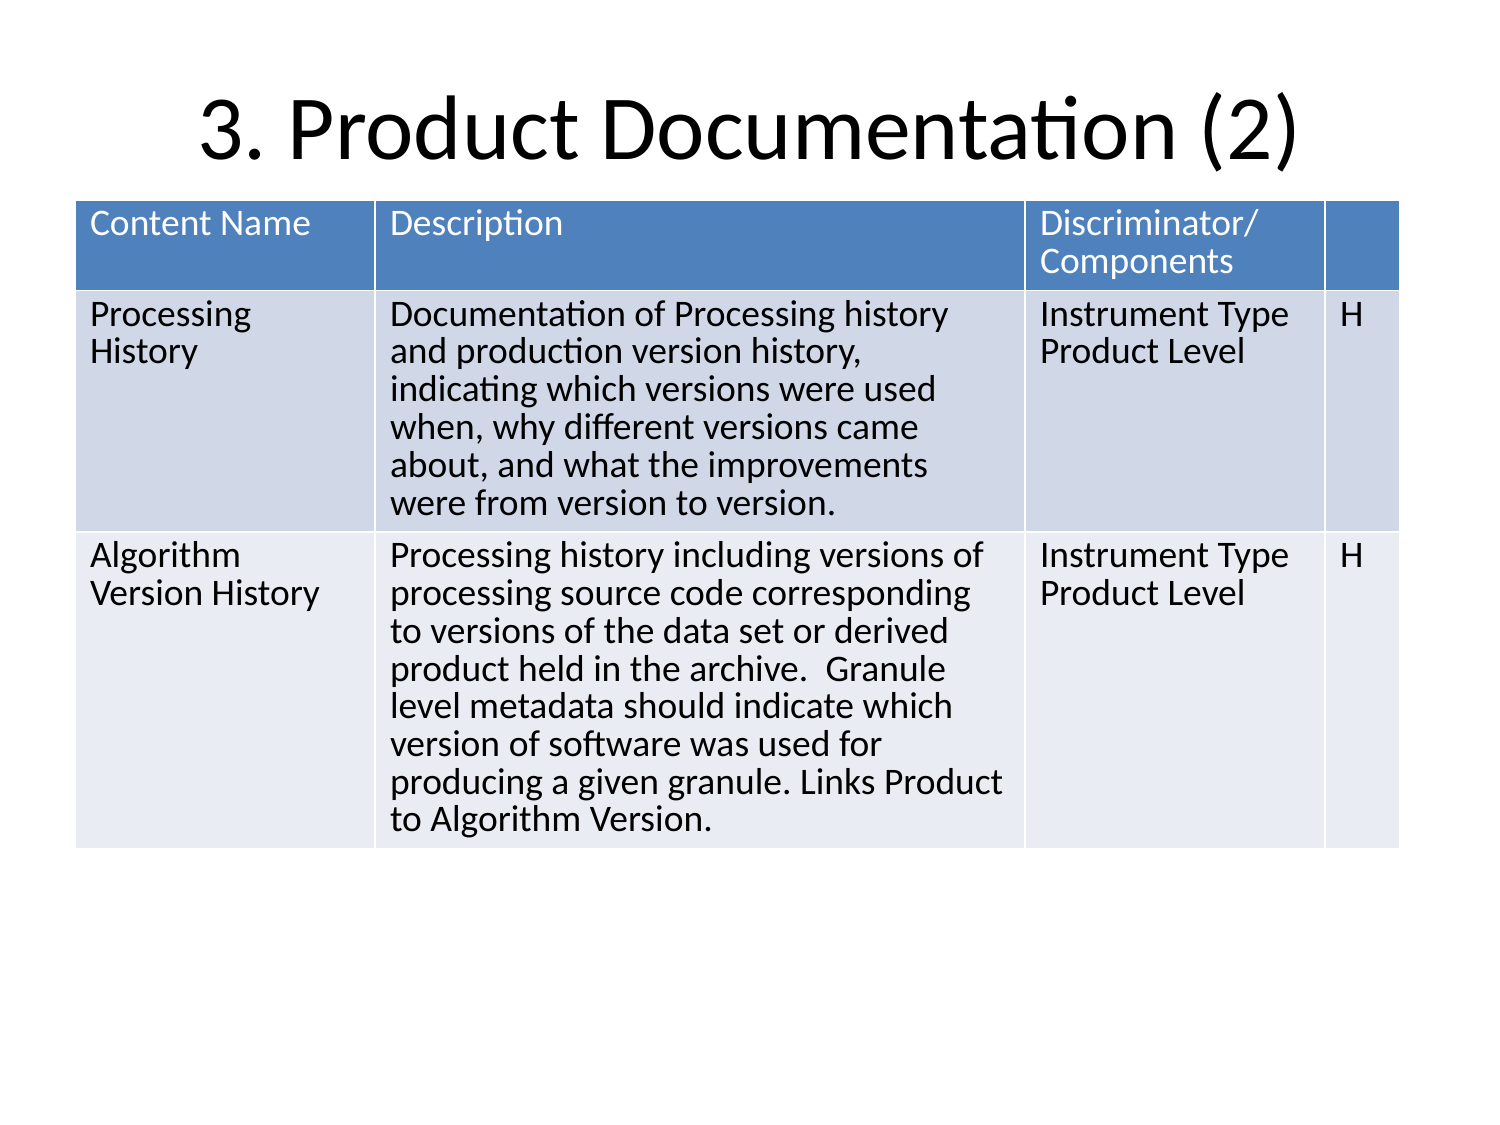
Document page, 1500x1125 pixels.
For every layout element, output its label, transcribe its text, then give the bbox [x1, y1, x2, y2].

table_header Description [376, 201, 1024, 290]
table_cell Instrument Type Product Level [1026, 533, 1324, 848]
table_cell Processing History [76, 291, 374, 531]
title 3. Product Documentation (2) [74, 44, 1426, 201]
table_cell Processing history including versions of processing source code corresponding to versions of the data set or derived product held in the archive. Granule level metadata should indicate which version of software was used for producing a given granule. Links Product to Algorithm Version. [376, 533, 1024, 848]
table_header Content Name [76, 201, 374, 290]
table_header [1326, 201, 1399, 290]
table_cell Algorithm Version History [76, 533, 374, 848]
table_cell Instrument Type Product Level [1026, 291, 1324, 531]
table_header Discriminator/ Components [1026, 201, 1324, 290]
table_cell H [1326, 291, 1399, 531]
table_cell Documentation of Processing history and production version history, indicating which versions were used when, why different versions came about, and what the improvements were from version to version. [376, 291, 1024, 531]
table_cell H [1326, 533, 1399, 848]
